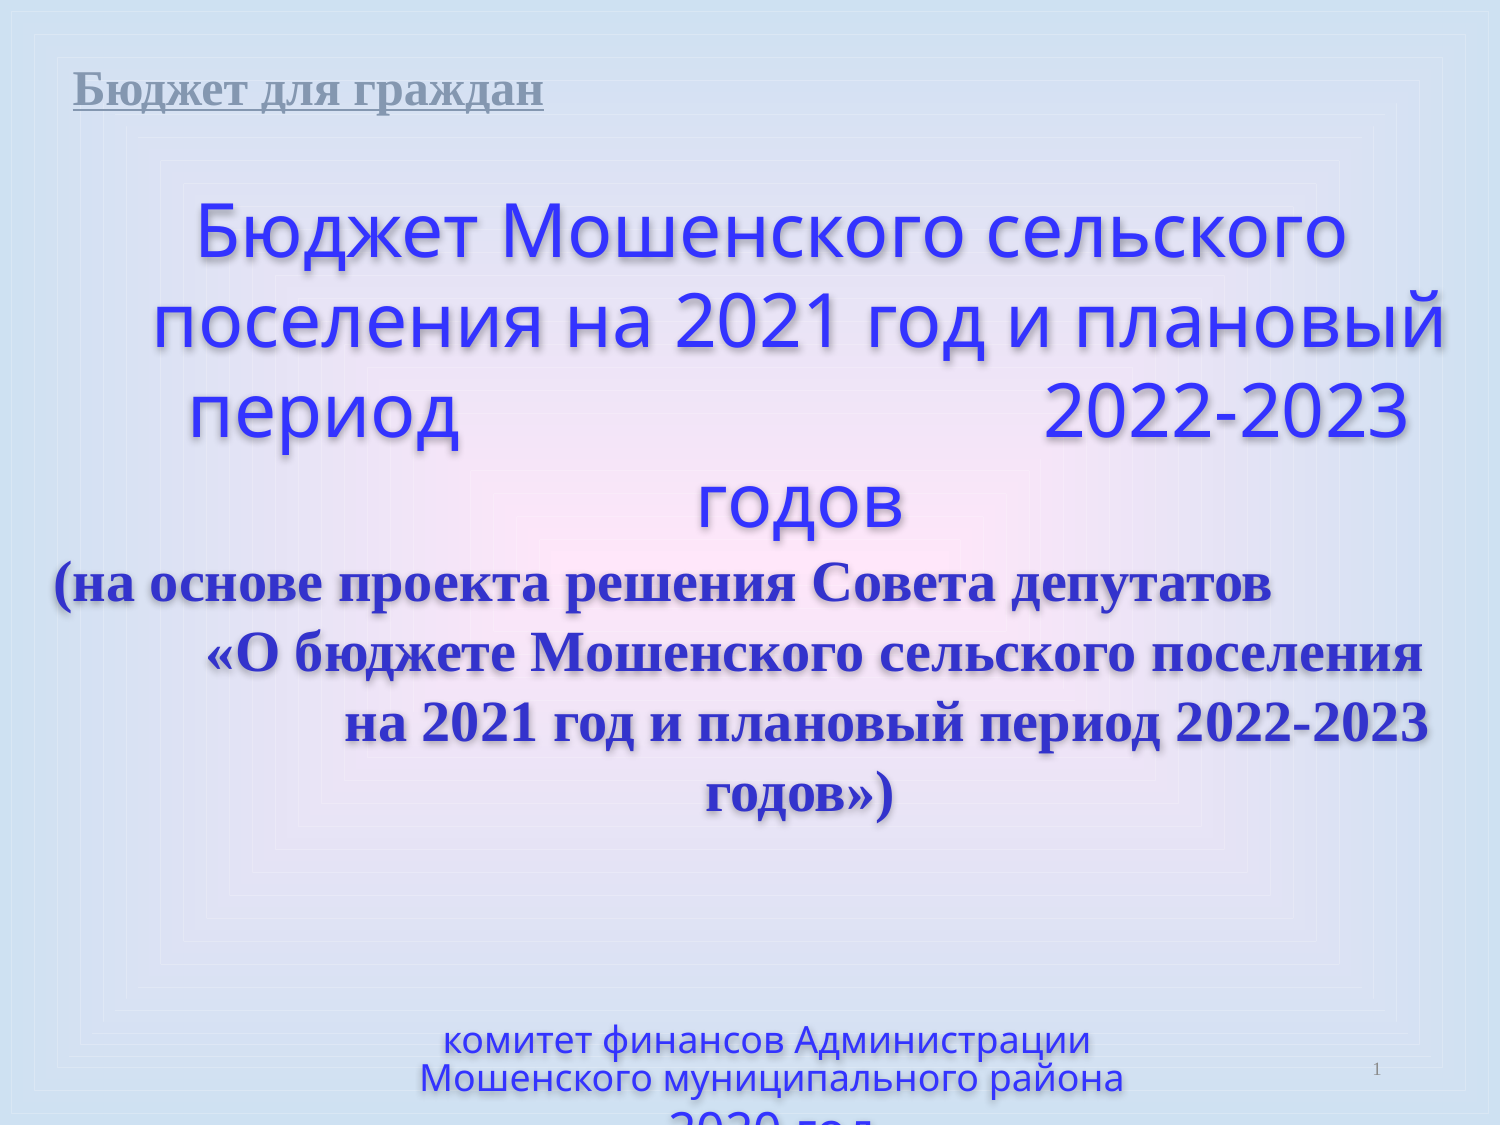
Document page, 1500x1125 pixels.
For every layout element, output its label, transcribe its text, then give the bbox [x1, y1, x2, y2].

slide_number 1 [1059, 1038, 1397, 1098]
text_box Бюджет для граждан [57, 48, 590, 123]
text_box Бюджет Мошенского сельского поселения на 2021 год и плановый период 2022-2023 годов (на основе проекта решения Совета депутатов «О бюджете Мошенского сельского поселения на 2021 год и плановый период 2022-2023 годов») комитет финансов Администрации Мошенского муниципального района 2020 год [44, 326, 1500, 645]
